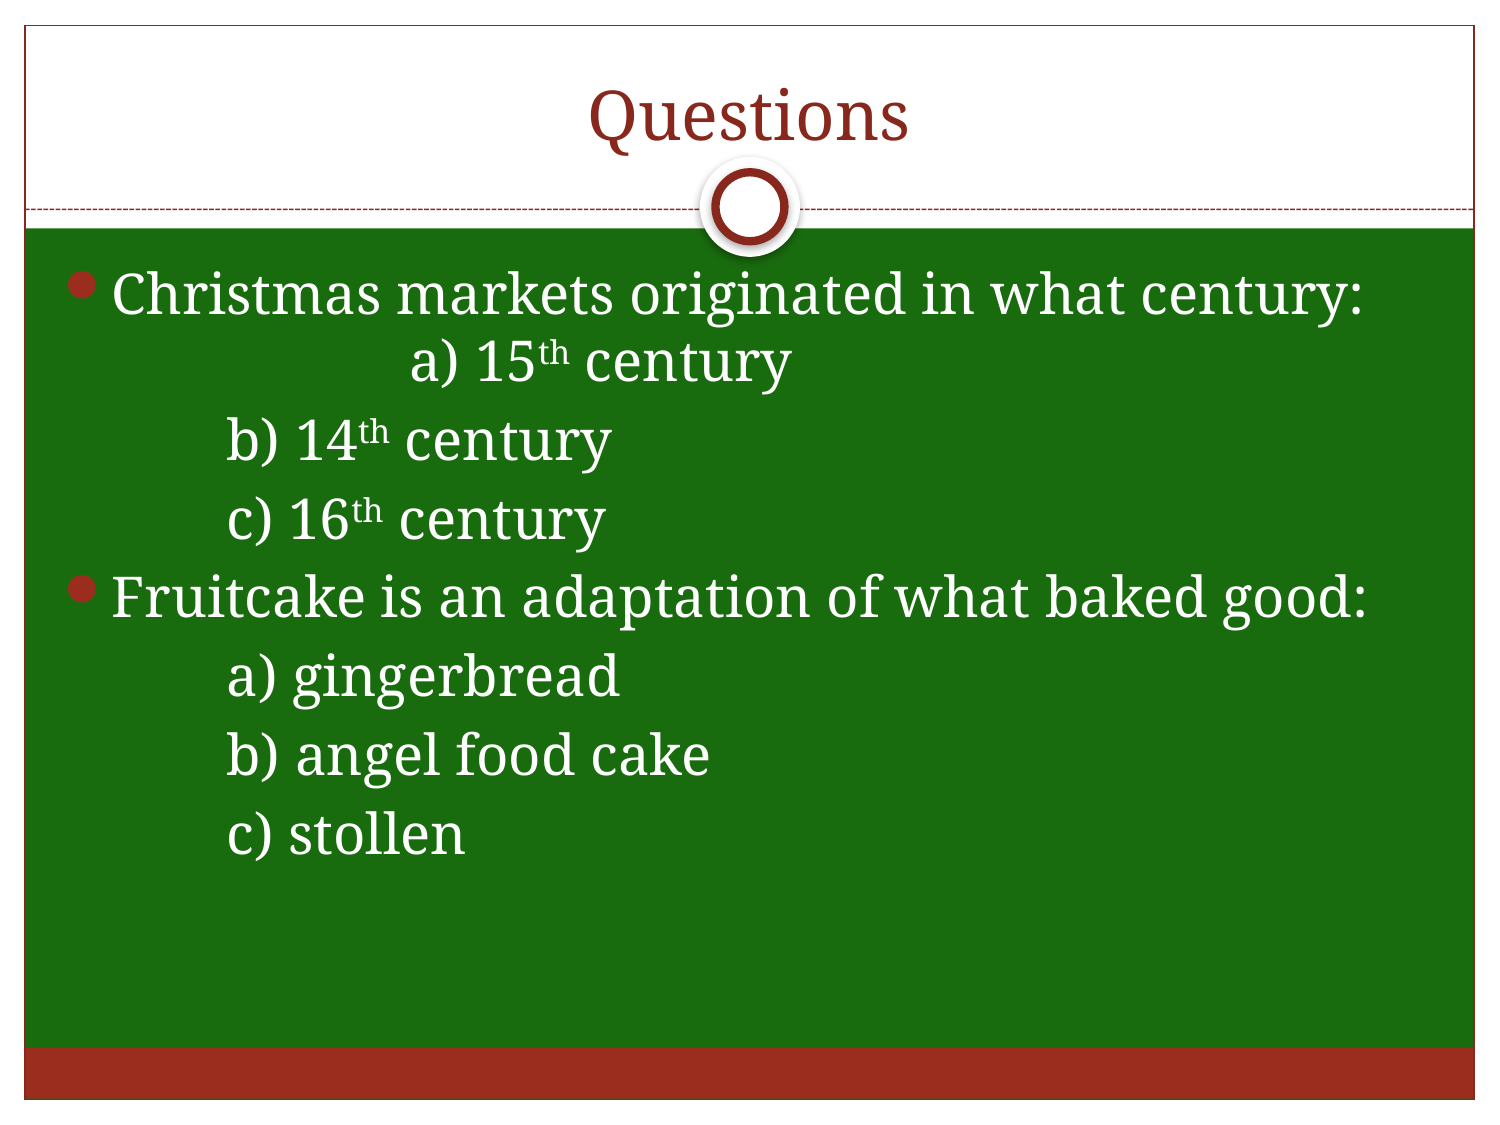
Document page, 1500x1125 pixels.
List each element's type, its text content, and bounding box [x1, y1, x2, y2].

title Questions [49, 37, 1450, 162]
list Christmas markets originated in what century: a) 15th century b) 14th century c) 16th century Fruitcake is an adaptation of what baked good: a) gingerbread b) angel food cake c) stollen [49, 250, 1445, 1001]
